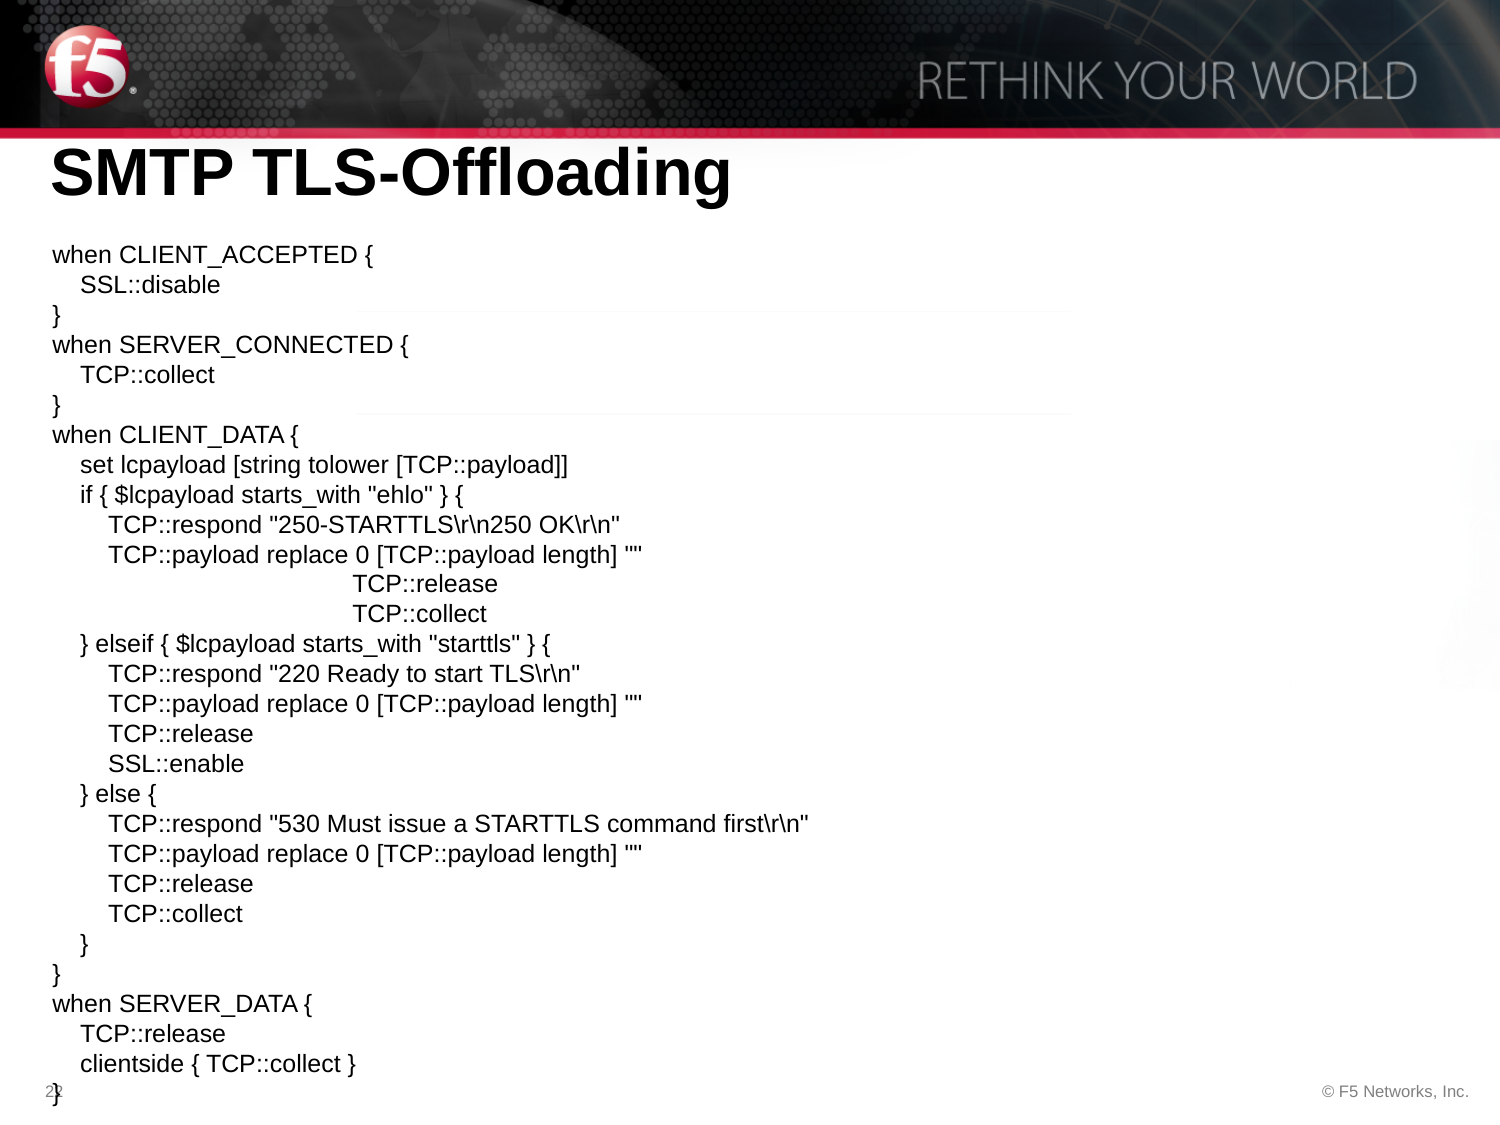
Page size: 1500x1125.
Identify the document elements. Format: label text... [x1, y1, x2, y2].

text_box when CLIENT_ACCEPTED { SSL::disable } when SERVER_CONNECTED { TCP::collect } when CLIENT_DATA { set lcpayload [string tolower [TCP::payload]] if { $lcpayload starts_with "ehlo" } { TCP::respond "250-STARTTLS\r\n250 OK\r\n" TCP::payload replace 0 [TCP::payload length] "" TCP::release TCP::collect } elseif { $lcpayload starts_with "starttls" } { TCP::respond "220 Ready to start TLS\r\n" TCP::payload replace 0 [TCP::payload length] "" TCP::release SSL::enable } else { TCP::respond "530 Must issue a STARTTLS command first\r\n" TCP::payload replace 0 [TCP::payload length] "" TCP::release TCP::collect } } when SERVER_DATA { TCP::release clientside { TCP::collect } } [37, 231, 1075, 1115]
picture [0, 0, 1500, 1125]
title SMTP TLS-Offloading [49, 137, 1426, 301]
